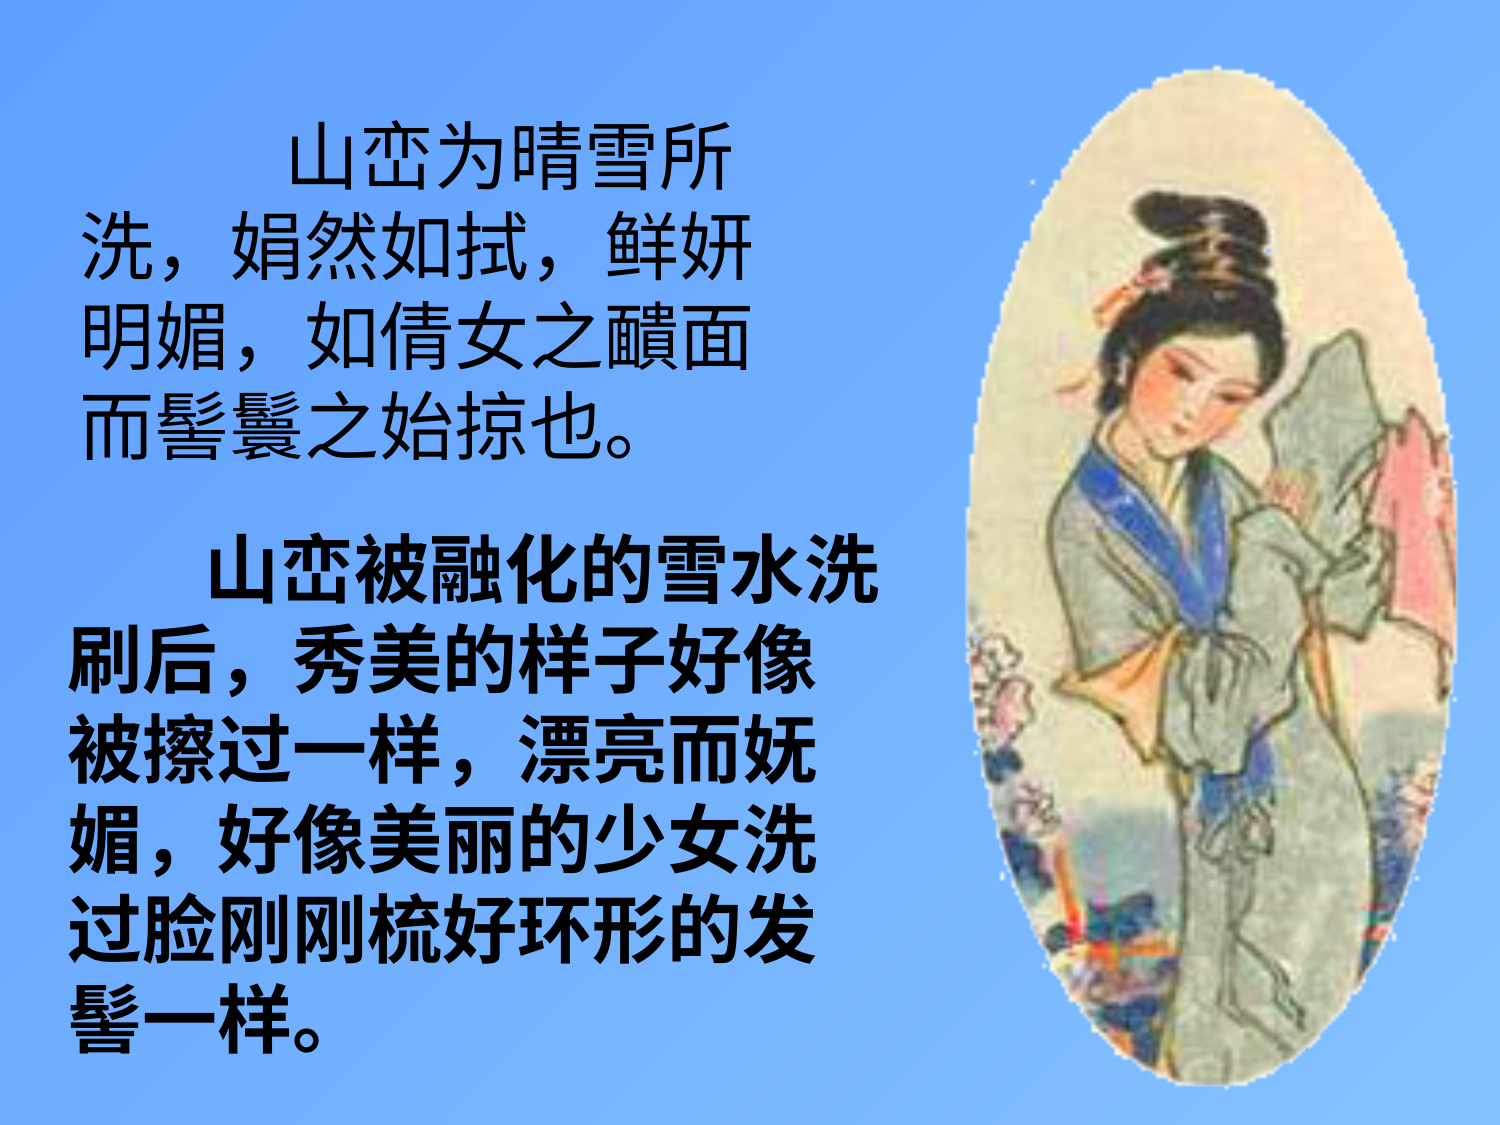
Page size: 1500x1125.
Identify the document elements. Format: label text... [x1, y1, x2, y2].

text_box 山峦被融化的雪水洗刷后，秀美的样子好像被擦过一样，漂亮而妩媚，好像美丽的少女洗过脸刚刚梳好环形的发髻一样。 [53, 515, 904, 1071]
text_box 山峦为晴雪所洗，娟然如拭，鲜妍明媚，如倩女之靧面而髻鬟之始掠也。 [64, 101, 840, 477]
picture [941, 0, 1500, 1125]
